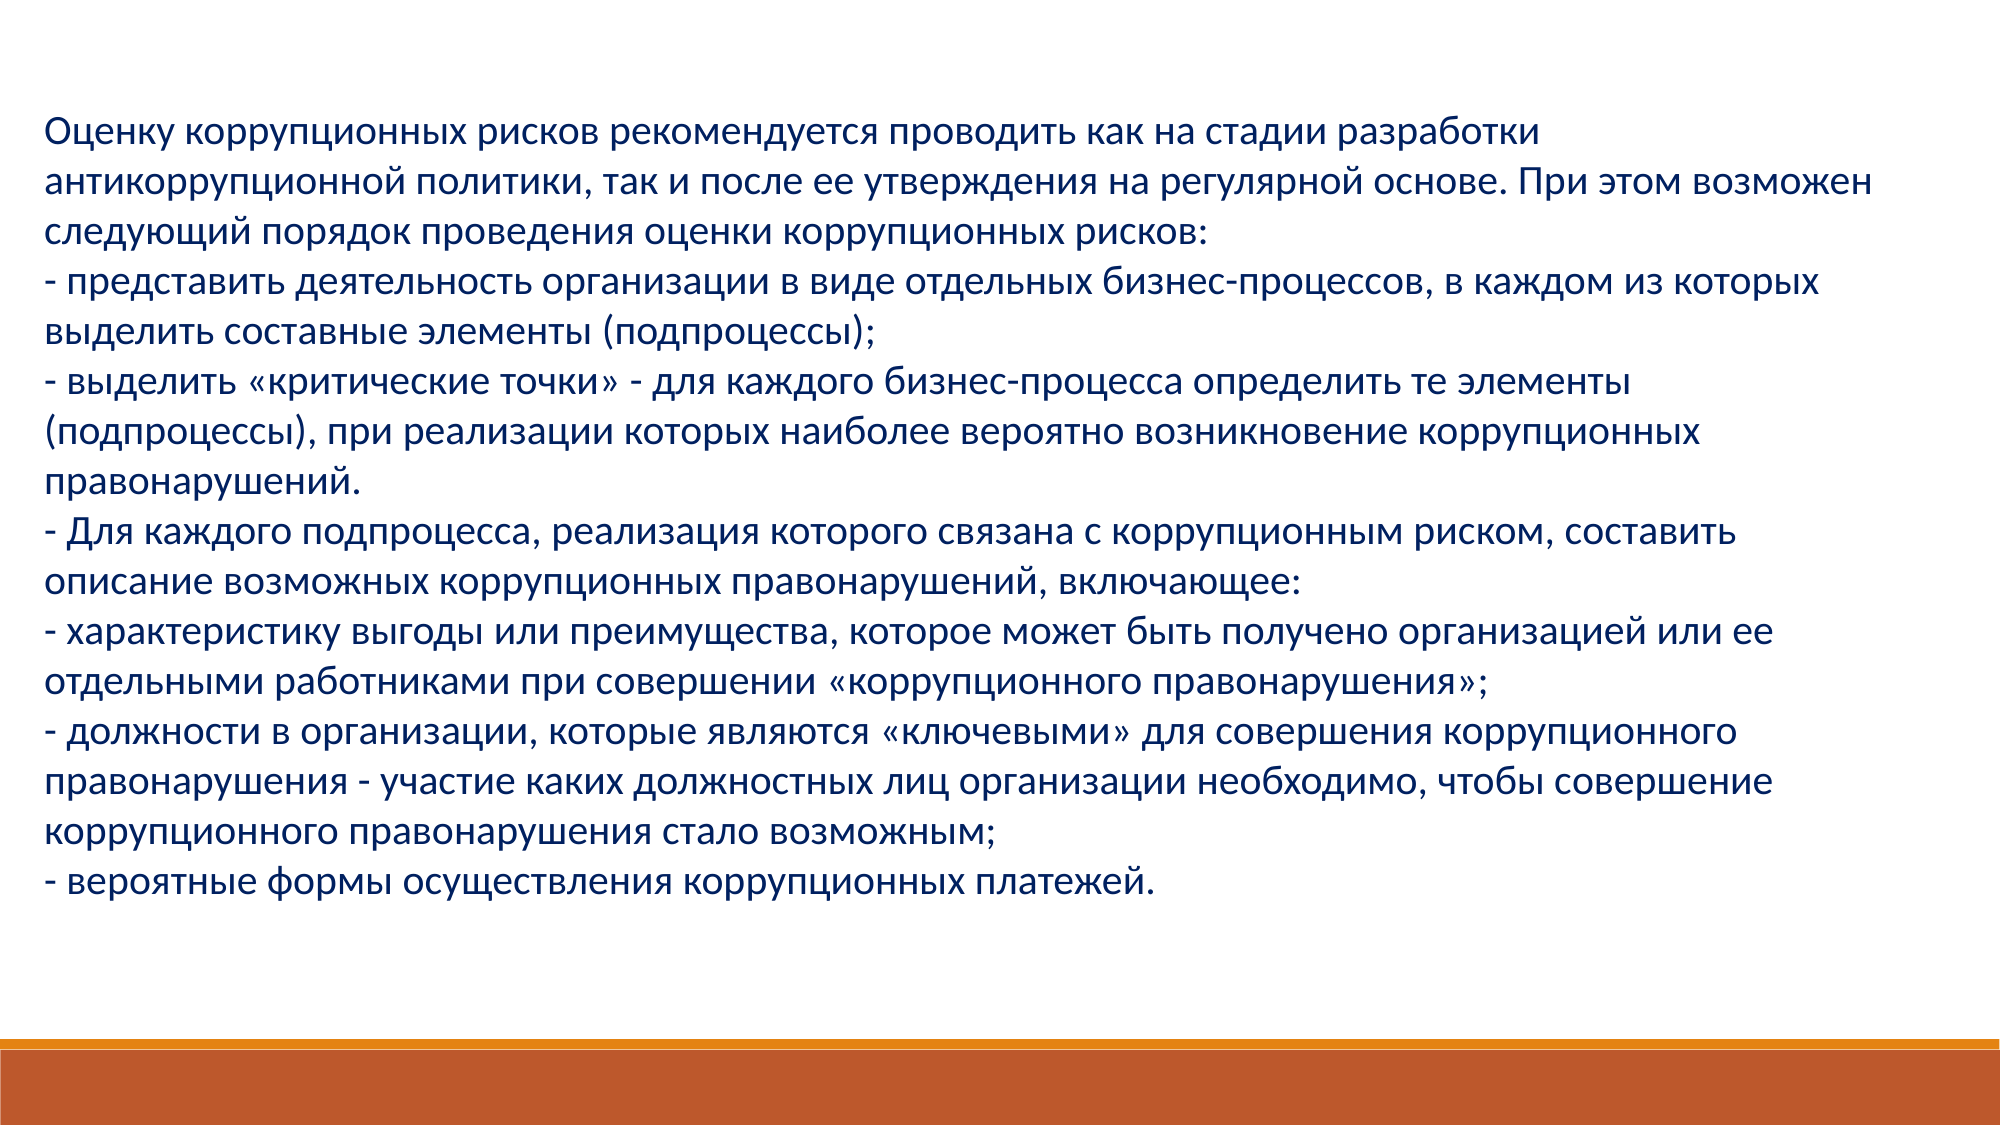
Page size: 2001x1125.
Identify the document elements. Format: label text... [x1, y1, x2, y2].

text_box Оценку коррупционных рисков рекомендуется проводить как на стадии разработки антикоррупционной политики, так и после ее утверждения на регулярной основе. При этом возможен следующий порядок проведения оценки коррупционных рисков: - представить деятельность организации в виде отдельных бизнес-процессов, в каждом из которых выделить составные элементы (подпроцессы); - выделить «критические точки» - для каждого бизнес-процесса определить те элементы (подпроцессы), при реализации которых наиболее вероятно возникновение коррупционных правонарушений. - Для каждого подпроцесса, реализация которого связана с коррупционным риском, составить описание возможных коррупционных правонарушений, включающее: - характеристику выгоды или преимущества, которое может быть получено организацией или ее отдельными работниками при совершении «коррупционного правонарушения»; - должности в организации, которые являются «ключевыми» для совершения коррупционного правонарушения - участие каких должностных лиц организации необходимо, чтобы совершение коррупционного правонарушения стало возможным; - вероятные формы осуществления коррупционных платежей. [29, 95, 1906, 911]
